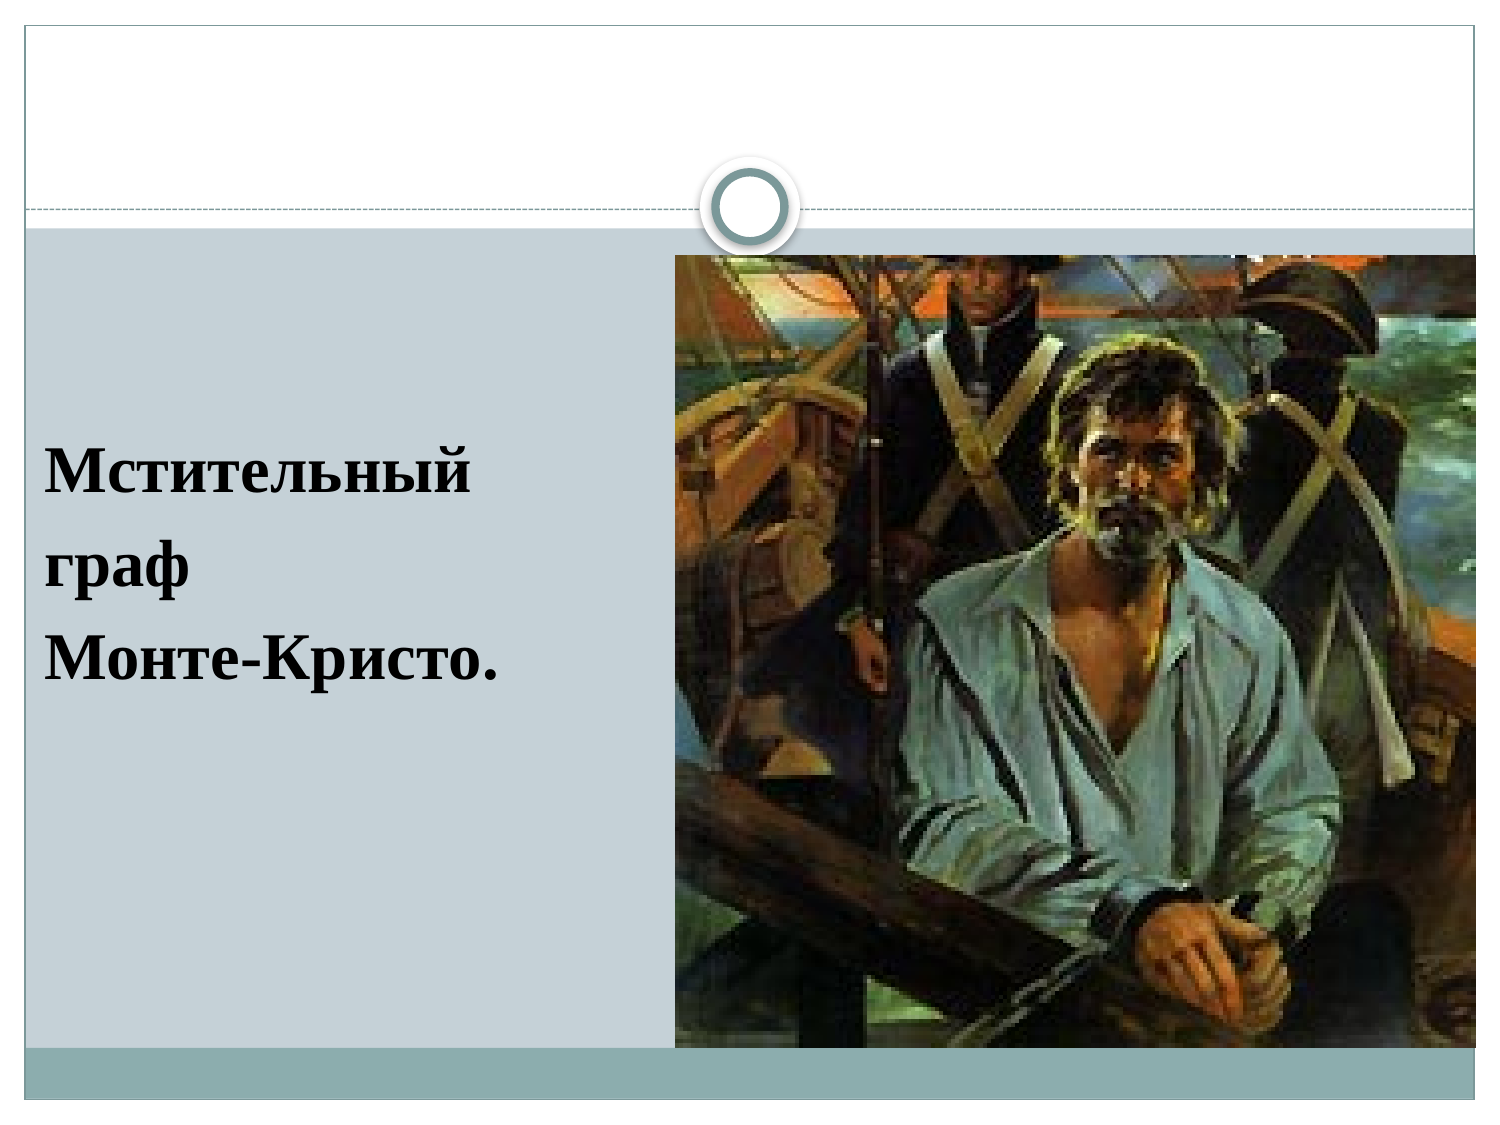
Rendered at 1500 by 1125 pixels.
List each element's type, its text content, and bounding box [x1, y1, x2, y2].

picture [674, 255, 1477, 1048]
list Мстительный граф Монте-Кристо. [29, 231, 1471, 1047]
